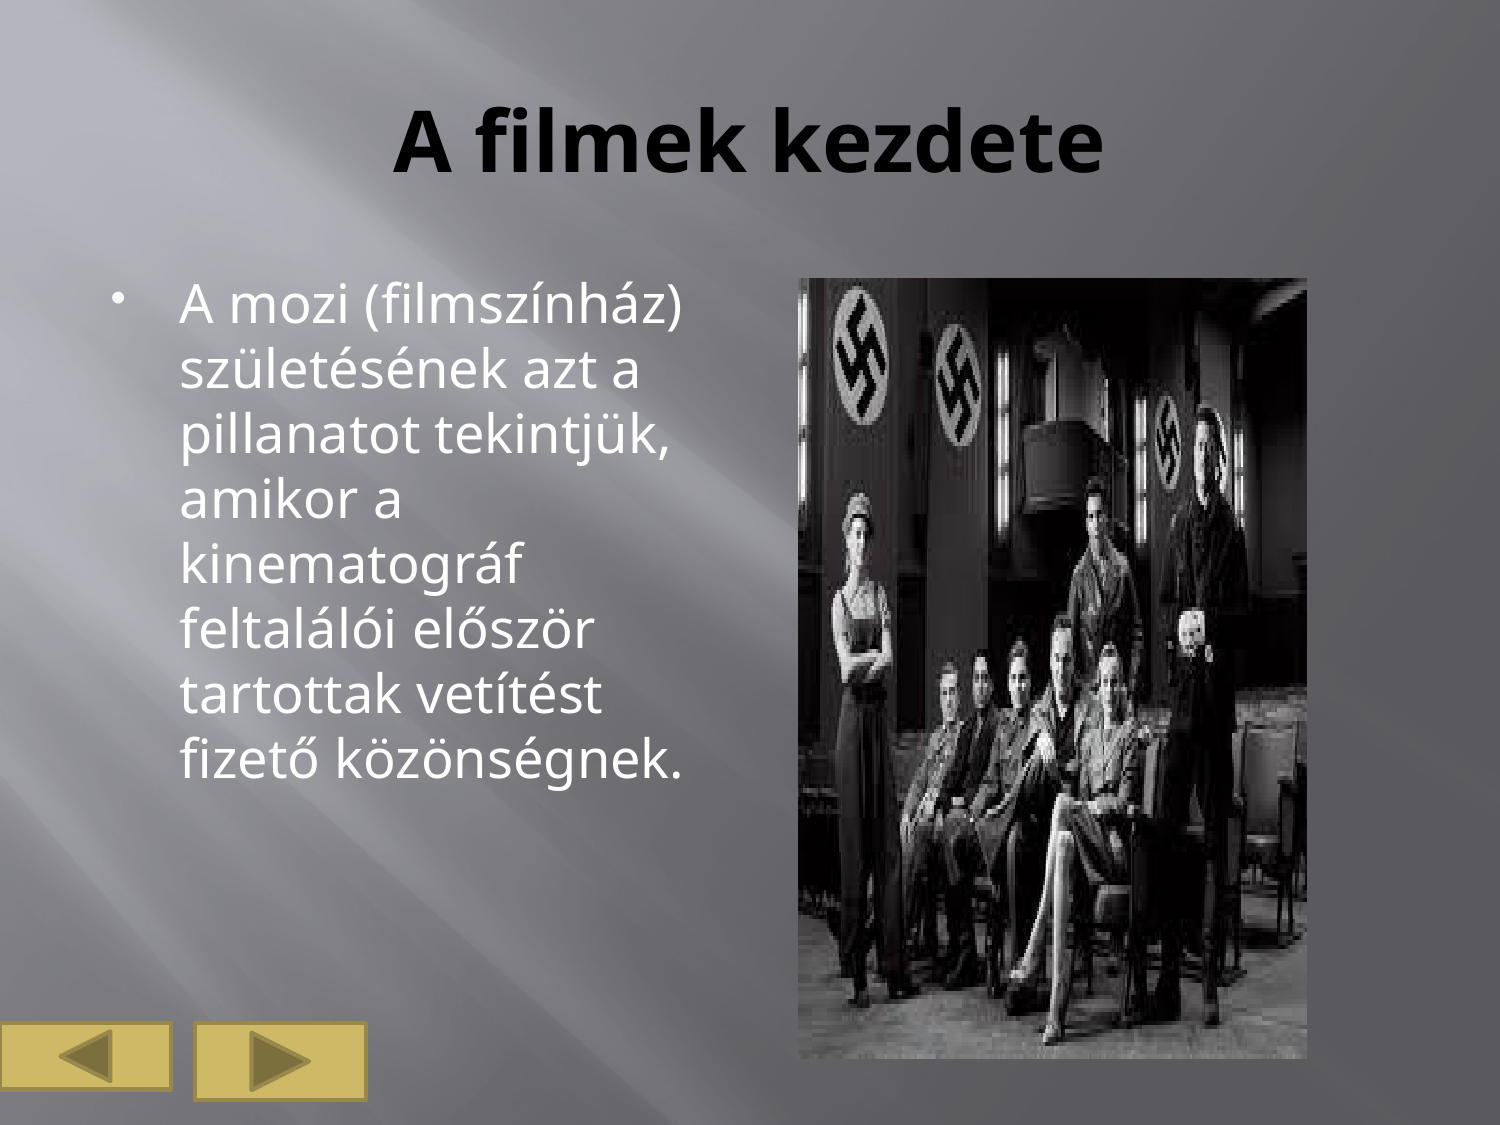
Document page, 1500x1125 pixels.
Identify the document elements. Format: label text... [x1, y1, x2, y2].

list A mozi (filmszínház) születésének azt a pillanatot tekintjük, amikor a kinematográf feltalálói először tartottak vetítést fizető közönségnek. [75, 262, 738, 1005]
text_box [0, 1021, 173, 1092]
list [797, 278, 1307, 1059]
title A filmek kezdete [75, 45, 1425, 233]
text_box [193, 1021, 368, 1102]
